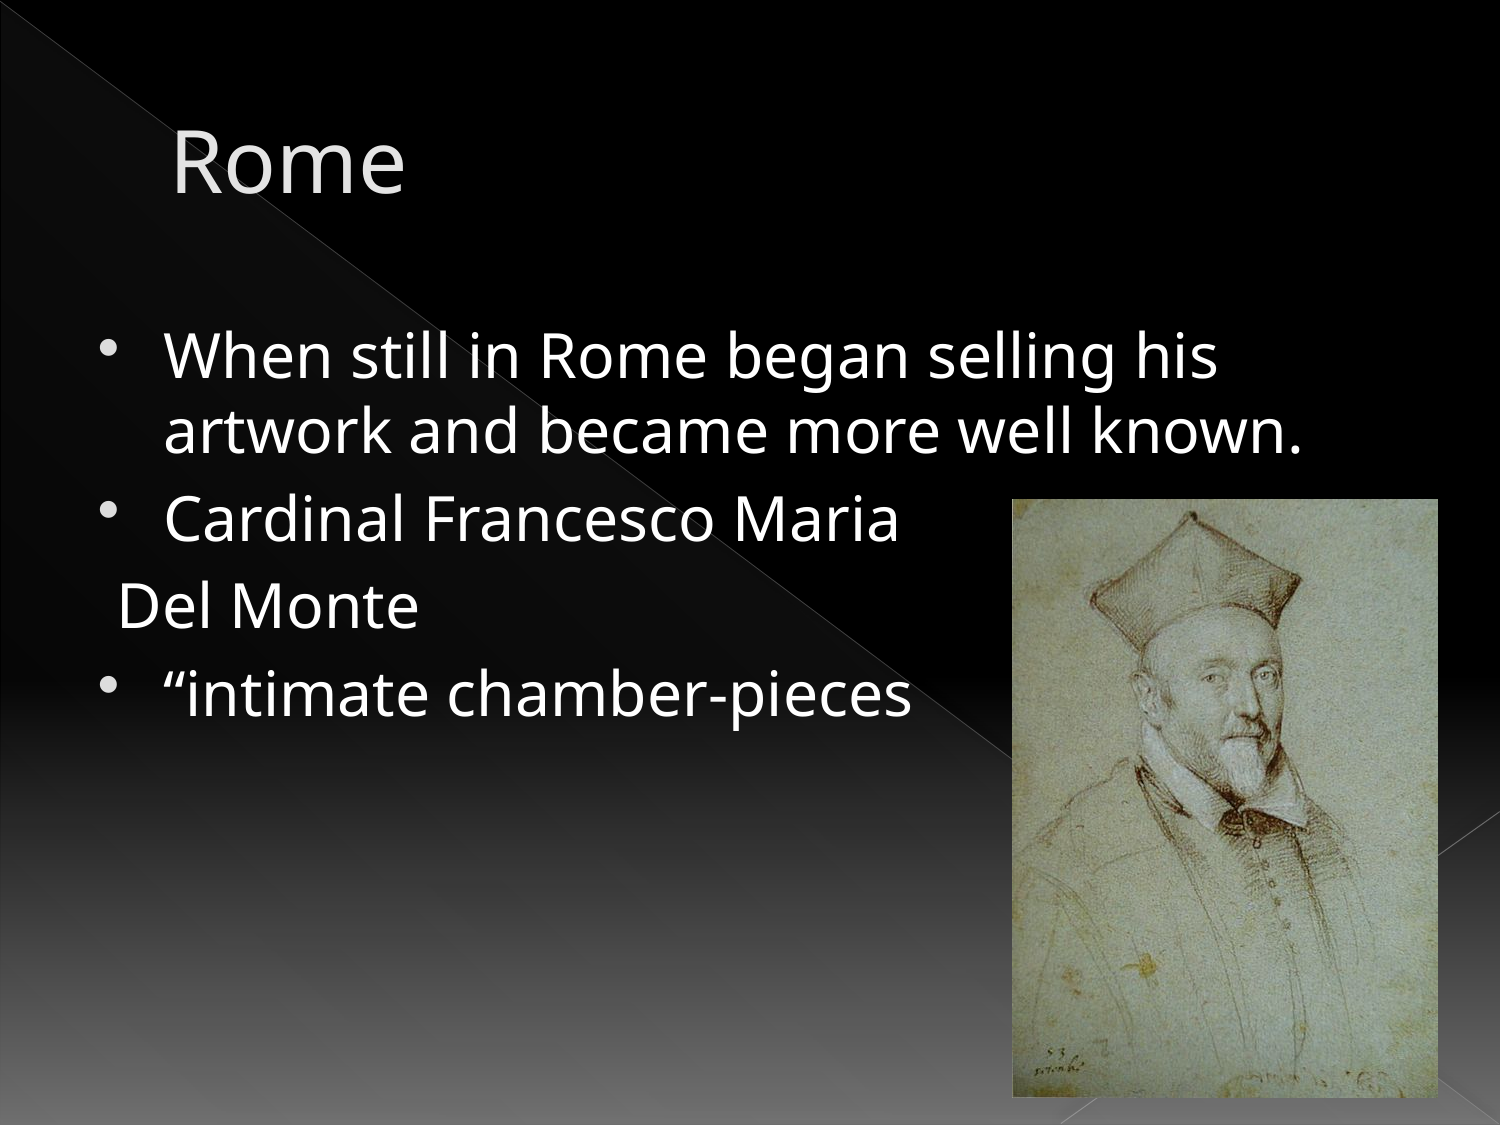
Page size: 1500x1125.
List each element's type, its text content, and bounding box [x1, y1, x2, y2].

list When still in Rome began selling his artwork and became more well known. Cardinal Francesco Maria Del Monte “intimate chamber-pieces [75, 308, 1425, 1059]
title Rome [75, 43, 1425, 274]
picture [1012, 499, 1438, 1098]
